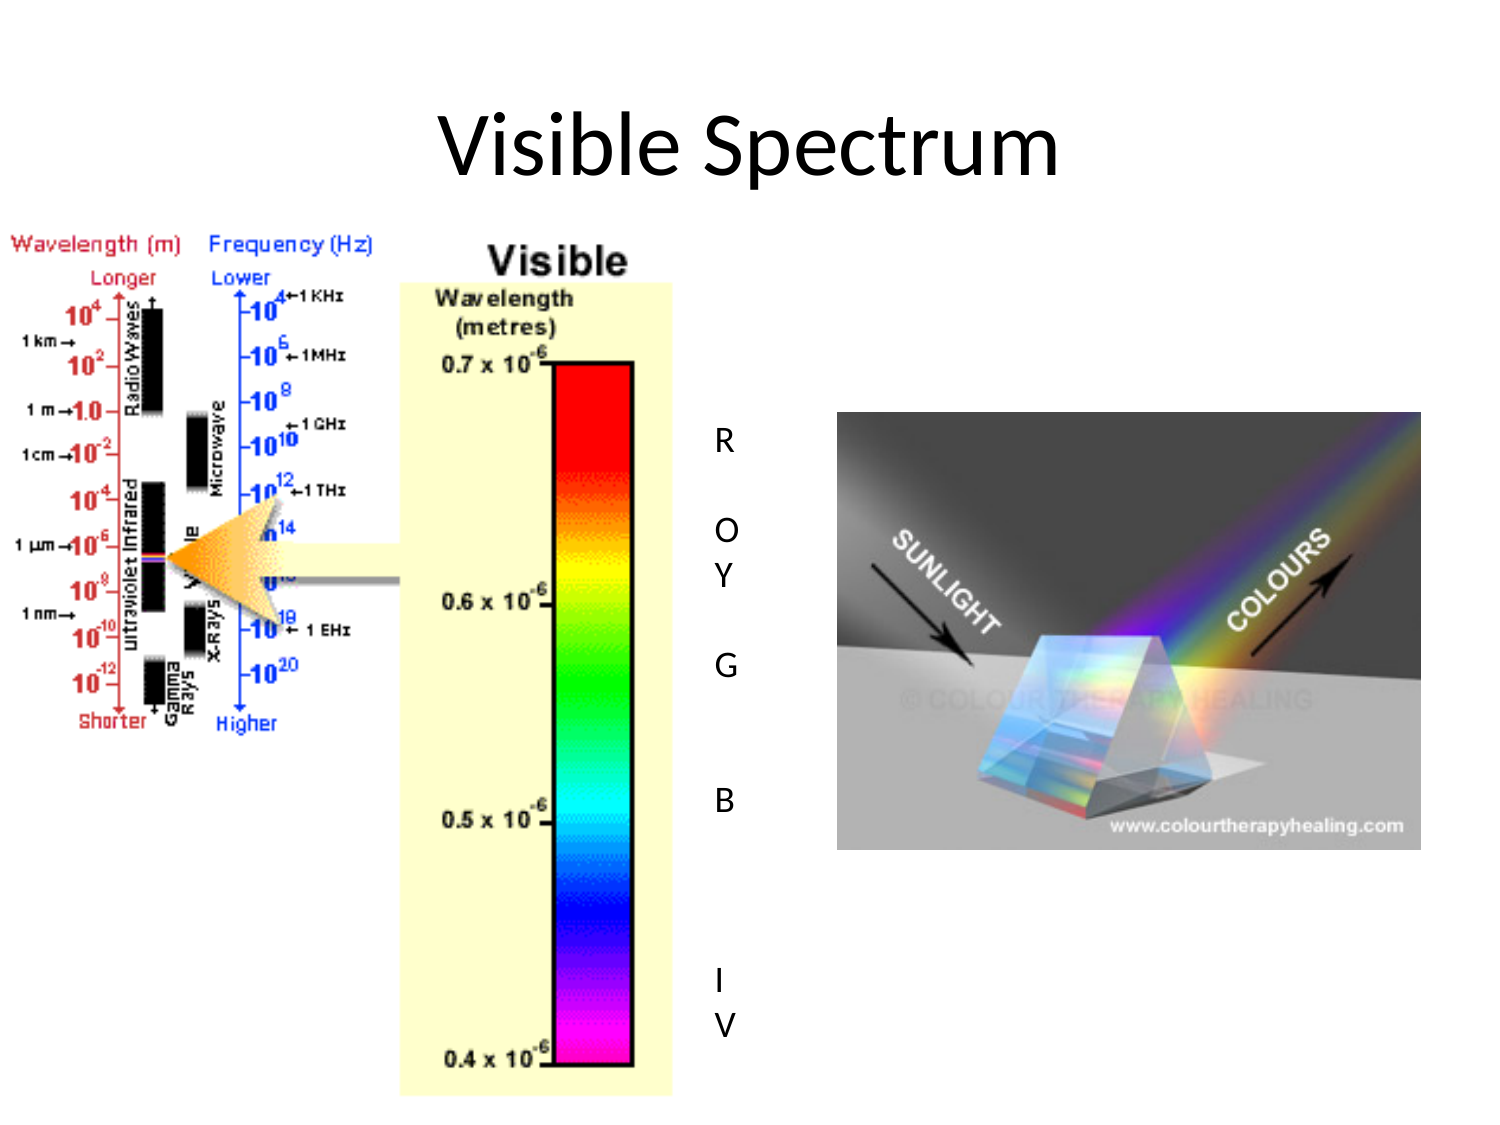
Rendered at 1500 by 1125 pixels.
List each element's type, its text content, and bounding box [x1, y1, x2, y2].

text_box R O Y G B I V [715, 362, 775, 1053]
picture [837, 412, 1422, 851]
title Visible Spectrum [75, 45, 1425, 233]
picture [0, 224, 711, 1125]
